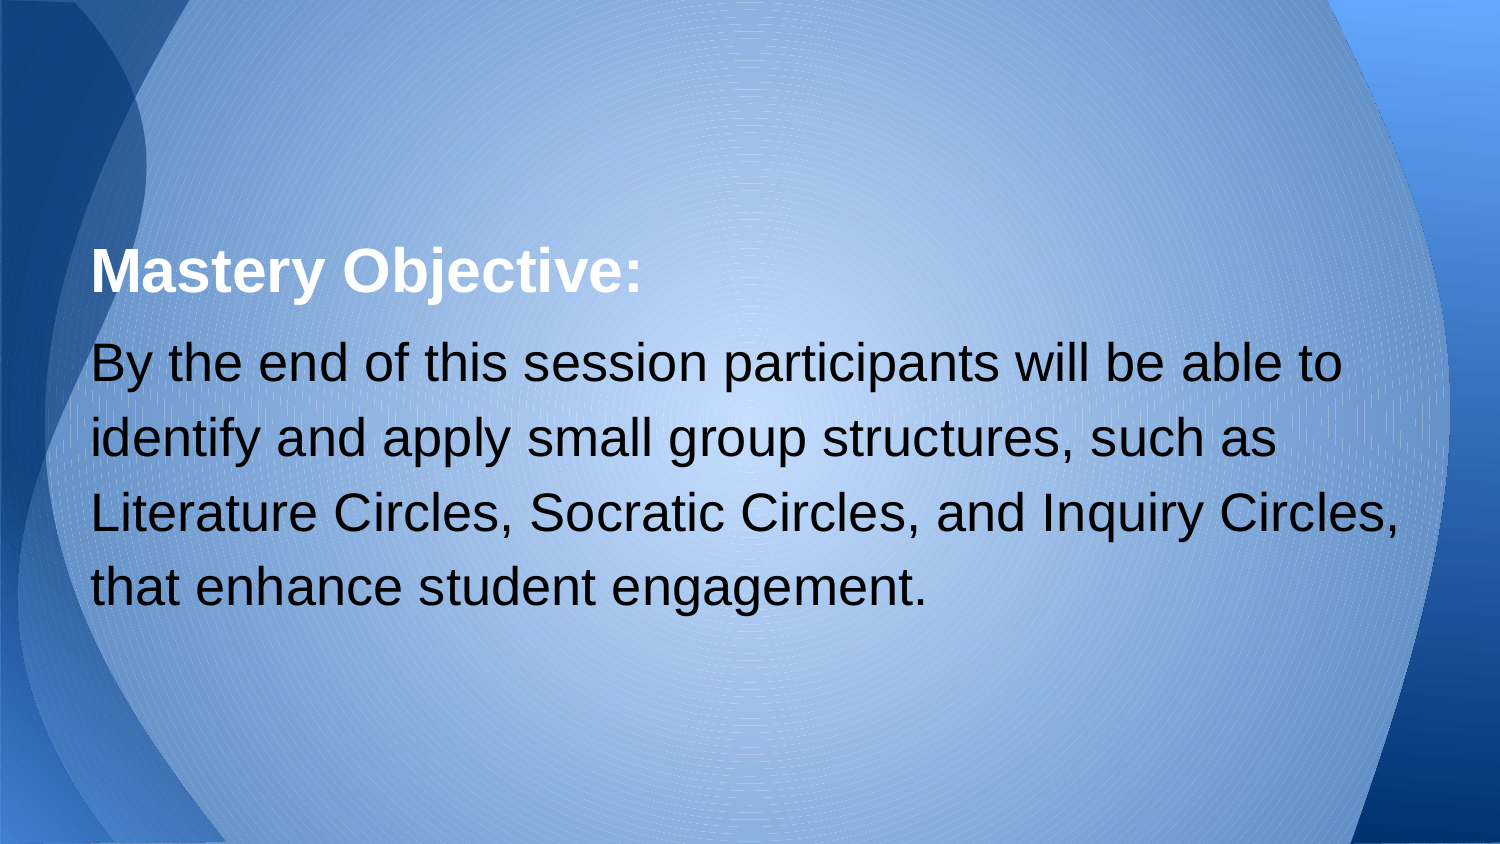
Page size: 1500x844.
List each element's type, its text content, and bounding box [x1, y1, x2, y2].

list Mastery Objective: By the end of this session participants will be able to identify and apply small group structures, such as Literature Circles, Socratic Circles, and Inquiry Circles, that enhance student engagement. [75, 204, 1425, 800]
